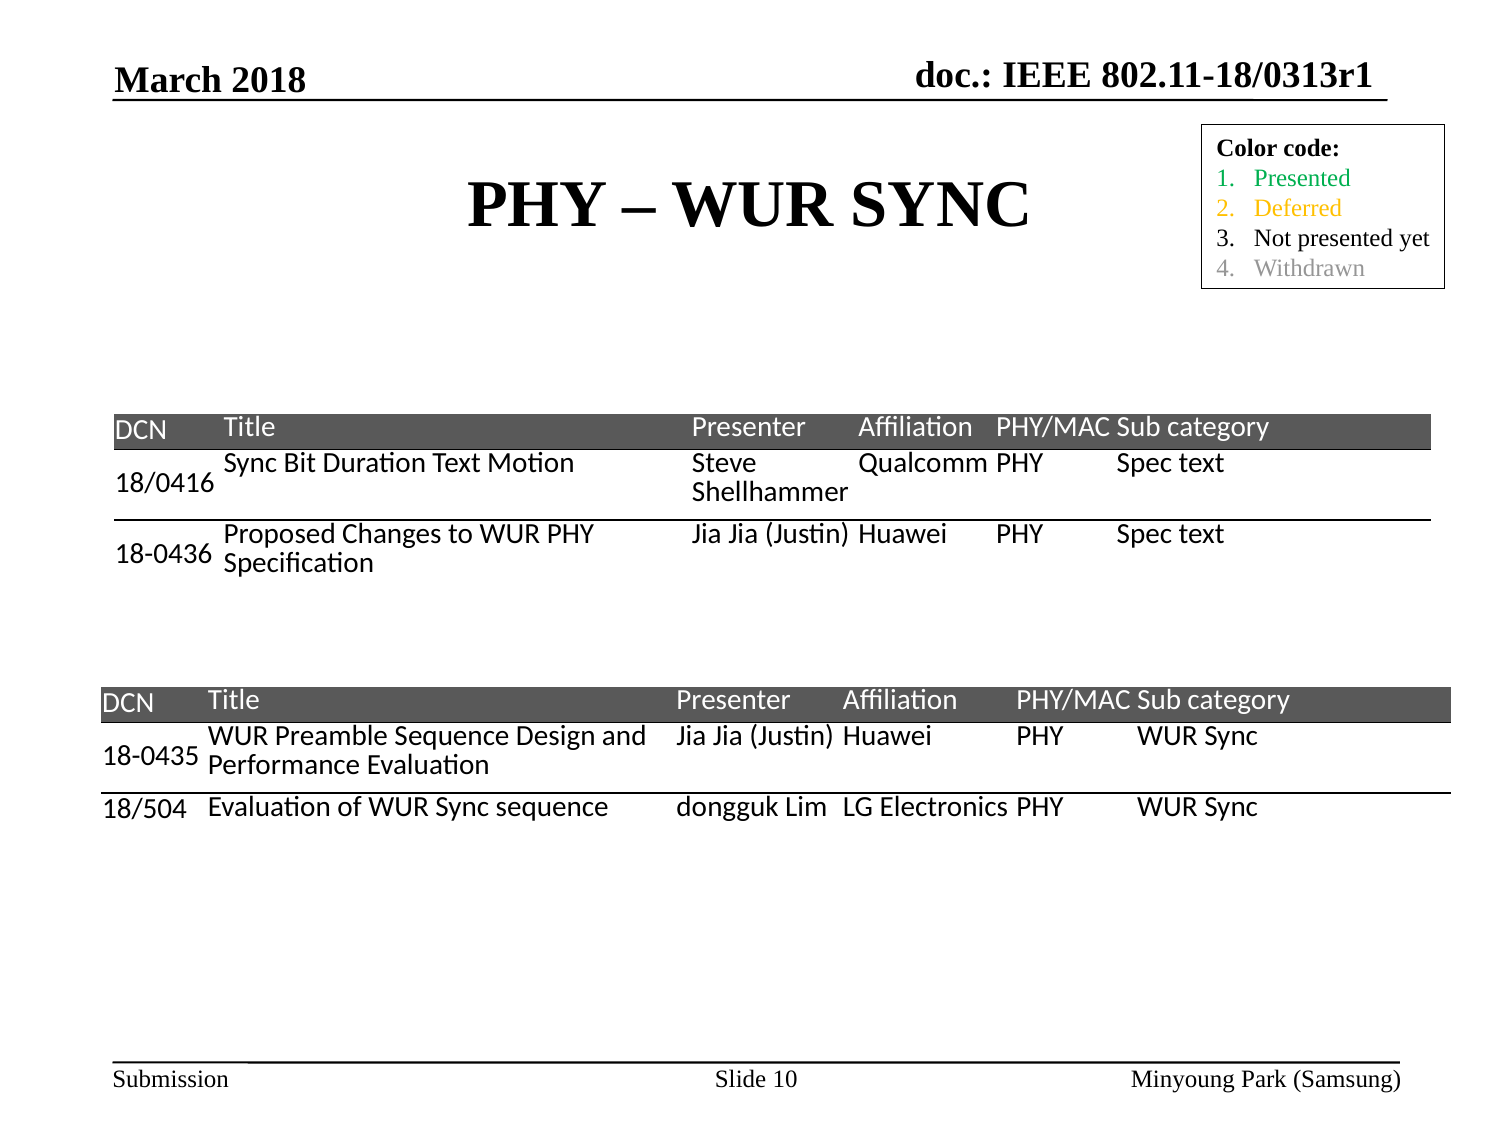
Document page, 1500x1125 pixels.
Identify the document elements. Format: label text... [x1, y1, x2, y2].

table_cell 18-0435 [101, 723, 207, 792]
slide_number Slide 10 [712, 1061, 800, 1093]
table_cell 18-0436 [114, 521, 223, 591]
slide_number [114, 54, 335, 101]
table_cell LG Electronics [842, 794, 1016, 829]
table_cell Qualcomm [858, 450, 995, 519]
table_cell PHY [1016, 723, 1136, 792]
table_cell PHY [995, 521, 1116, 591]
table_cell 18/0416 [114, 450, 223, 519]
table_cell Jia Jia (Justin) [691, 521, 858, 591]
table_cell Huawei [842, 723, 1016, 792]
table_cell PHY [995, 450, 1116, 519]
table_cell Spec text [1116, 450, 1431, 519]
table_cell Spec text [1116, 521, 1431, 591]
table_header Presenter [676, 687, 842, 722]
text_box Color code: Presented Deferred Not presented yet Withdrawn [1201, 124, 1445, 289]
table_header DCN [101, 687, 207, 722]
table_cell Evaluation of WUR Sync sequence [207, 794, 676, 829]
table_cell WUR Preamble Sequence Design and Performance Evaluation [207, 723, 676, 792]
table_header Affiliation [858, 414, 995, 449]
table_cell WUR Sync [1136, 794, 1451, 829]
table_cell PHY [1016, 794, 1136, 829]
table_header Presenter [691, 414, 858, 449]
table_header PHY/MAC [1016, 687, 1136, 722]
footer Minyoung Park (Samsung) [949, 1061, 1402, 1093]
table_cell 18/504 [101, 794, 207, 829]
table_cell Jia Jia (Justin) [676, 723, 842, 792]
table_header Affiliation [842, 687, 1016, 722]
table_header PHY/MAC [995, 414, 1116, 449]
table_cell Sync Bit Duration Text Motion [223, 450, 691, 519]
title PHY – WUR SYNC [112, 112, 1388, 288]
table_cell dongguk Lim [676, 794, 842, 829]
table_header Sub category [1116, 414, 1431, 449]
table_header Title [207, 687, 676, 722]
table_header DCN [114, 414, 223, 449]
table_cell Huawei [858, 521, 995, 591]
table_header Sub category [1136, 687, 1451, 722]
table_cell WUR Sync [1136, 723, 1451, 792]
table_header Title [223, 414, 691, 449]
table_cell Steve Shellhammer [691, 450, 858, 519]
table_cell Proposed Changes to WUR PHY Specification [223, 521, 691, 591]
